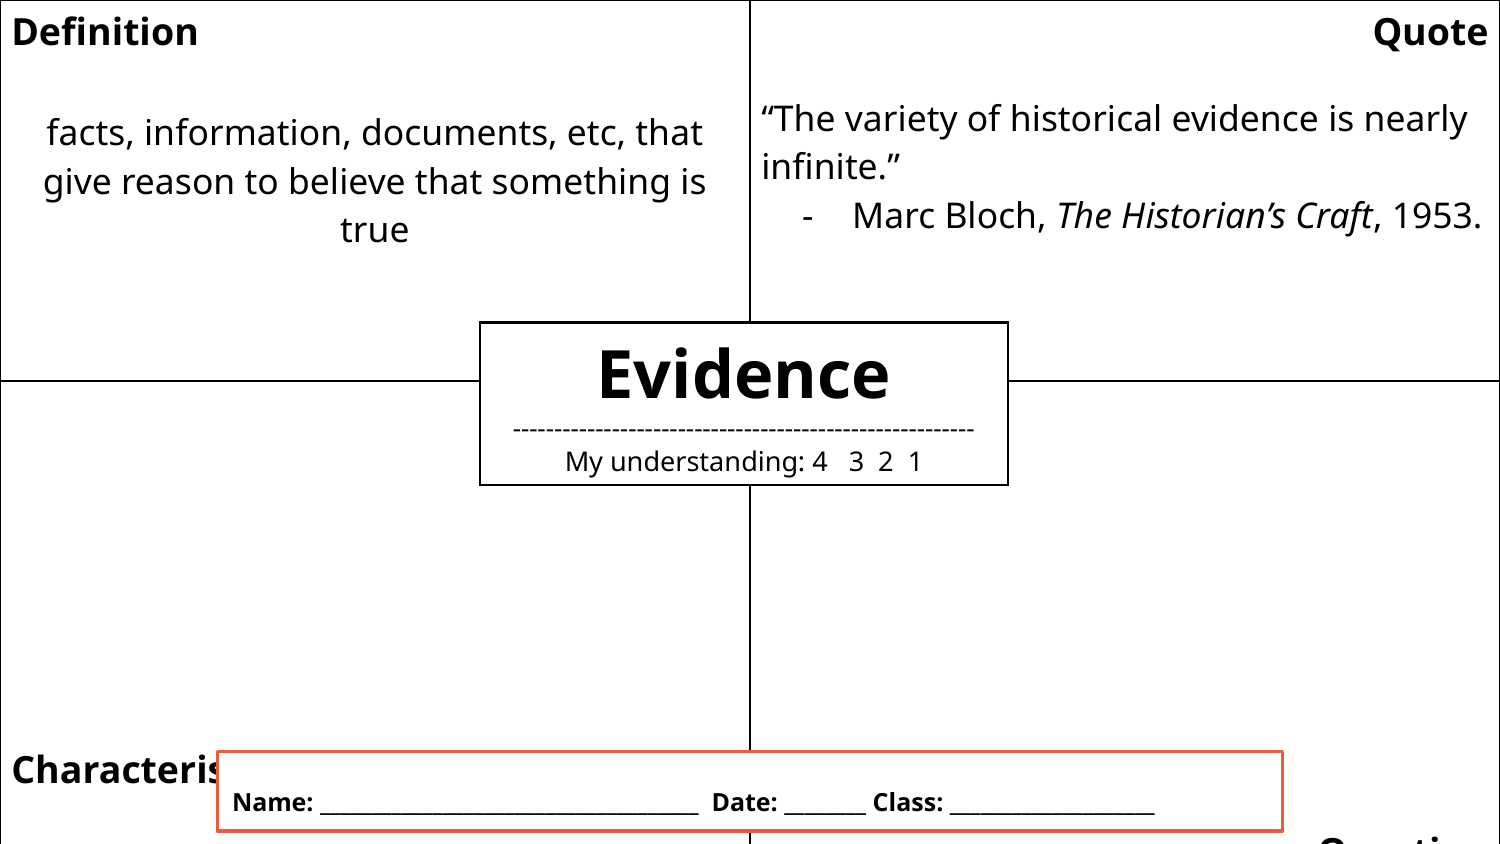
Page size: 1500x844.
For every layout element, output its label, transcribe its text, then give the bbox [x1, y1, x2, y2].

table_header Definition facts, information, documents, etc, that give reason to believe that something is true [1, 1, 749, 380]
table_cell Characteristics [1, 382, 749, 844]
table_header Quote “The variety of historical evidence is nearly infinite.” Marc Bloch, The Historian’s Craft, 1953. [751, 1, 1499, 380]
text_box Evidence -------------------------------------------------------- My understanding: 4 3 2 1 [480, 322, 1008, 486]
text_box Name: _____________________________________ Date: ________ Class: ____________________ [217, 751, 1283, 832]
table_cell Question [751, 382, 1499, 844]
